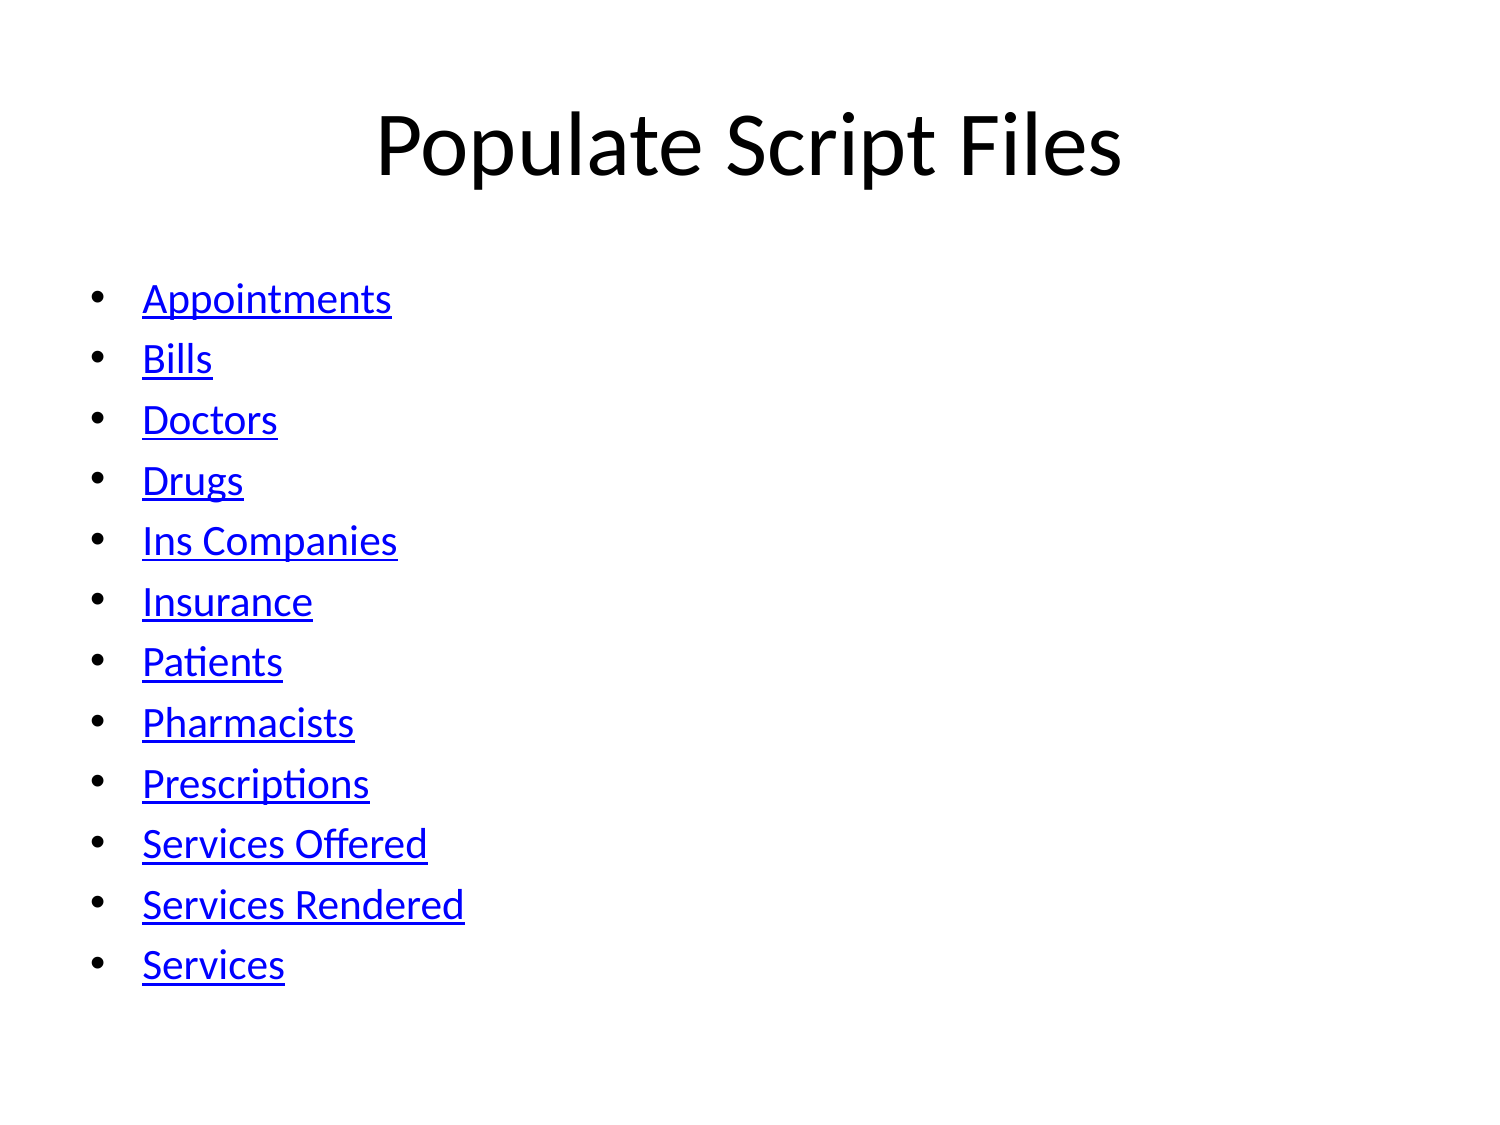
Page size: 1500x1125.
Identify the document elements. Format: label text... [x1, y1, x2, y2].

list Appointments Bills Doctors Drugs Ins Companies Insurance Patients Pharmacists Prescriptions Services Offered Services Rendered Services [75, 262, 1425, 1005]
title Populate Script Files [75, 45, 1425, 233]
